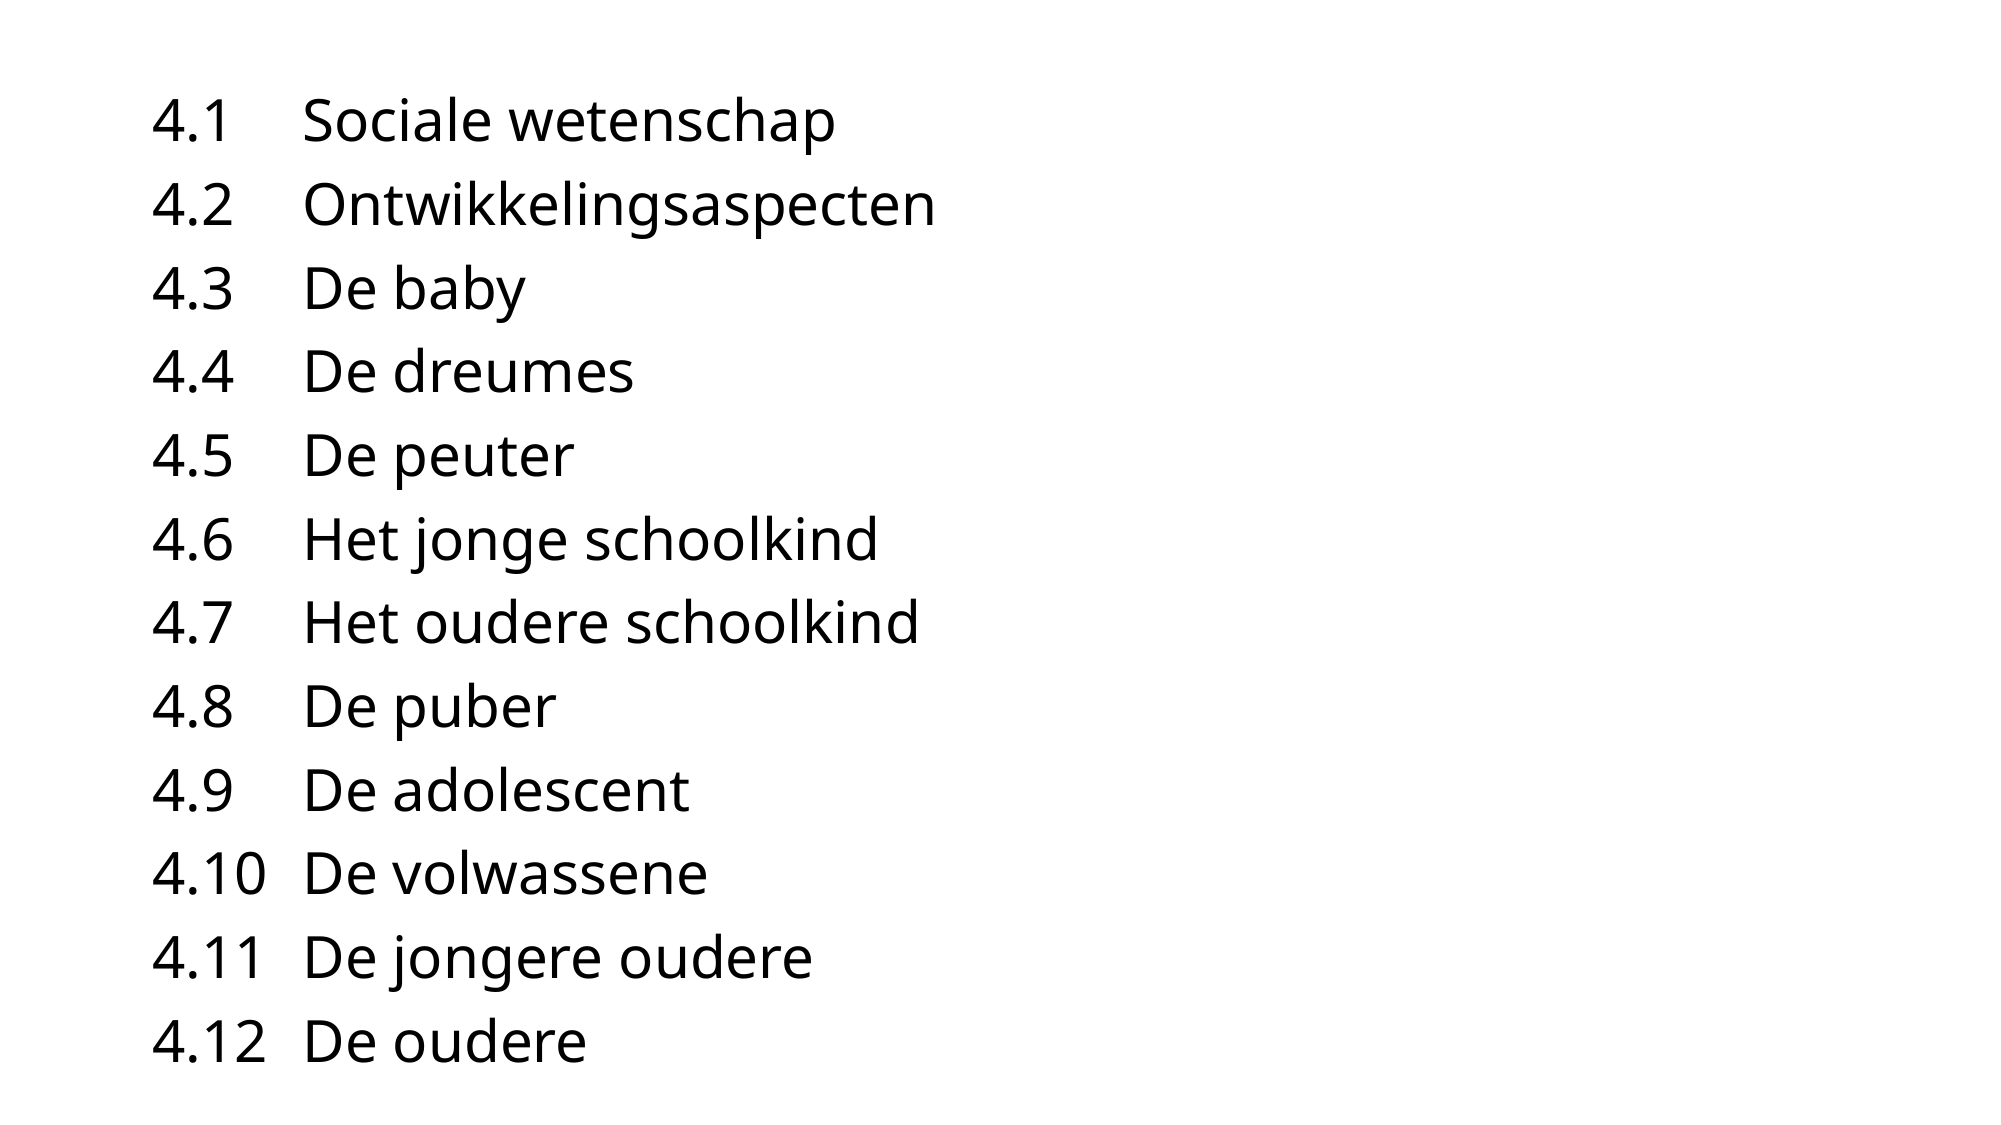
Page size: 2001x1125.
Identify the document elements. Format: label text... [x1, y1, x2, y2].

list 4.1 Sociale wetenschap 4.2 Ontwikkelingsaspecten 4.3 De baby 4.4 De dreumes 4.5 De peuter 4.6 Het jonge schoolkind 4.7 Het oudere schoolkind 4.8 De puber 4.9 De adolescent 4.10 De volwassene 4.11 De jongere oudere 4.12 De oudere [137, 84, 1863, 1091]
